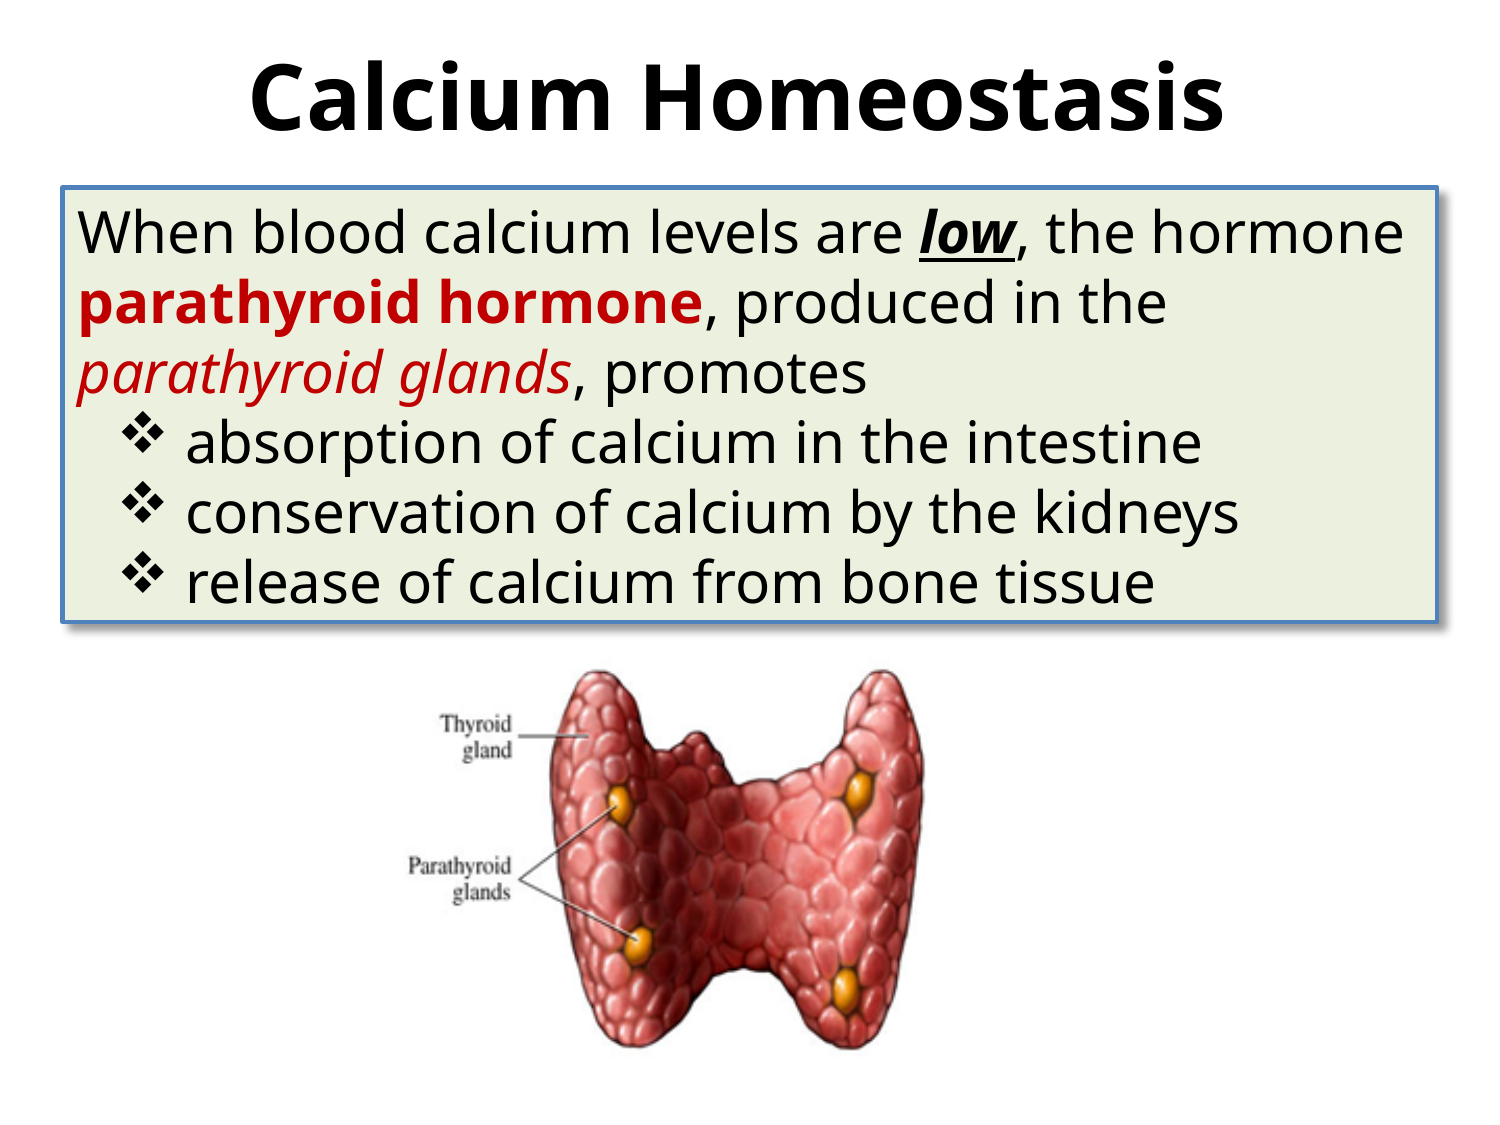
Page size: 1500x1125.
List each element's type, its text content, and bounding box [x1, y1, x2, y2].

text_box When blood calcium levels are low, the hormone parathyroid hormone, produced in the parathyroid glands, promotes absorption of calcium in the intestine conservation of calcium by the kidneys release of calcium from bone tissue [62, 187, 1438, 623]
picture [374, 649, 944, 1063]
title Calcium Homeostasis [62, 0, 1413, 187]
